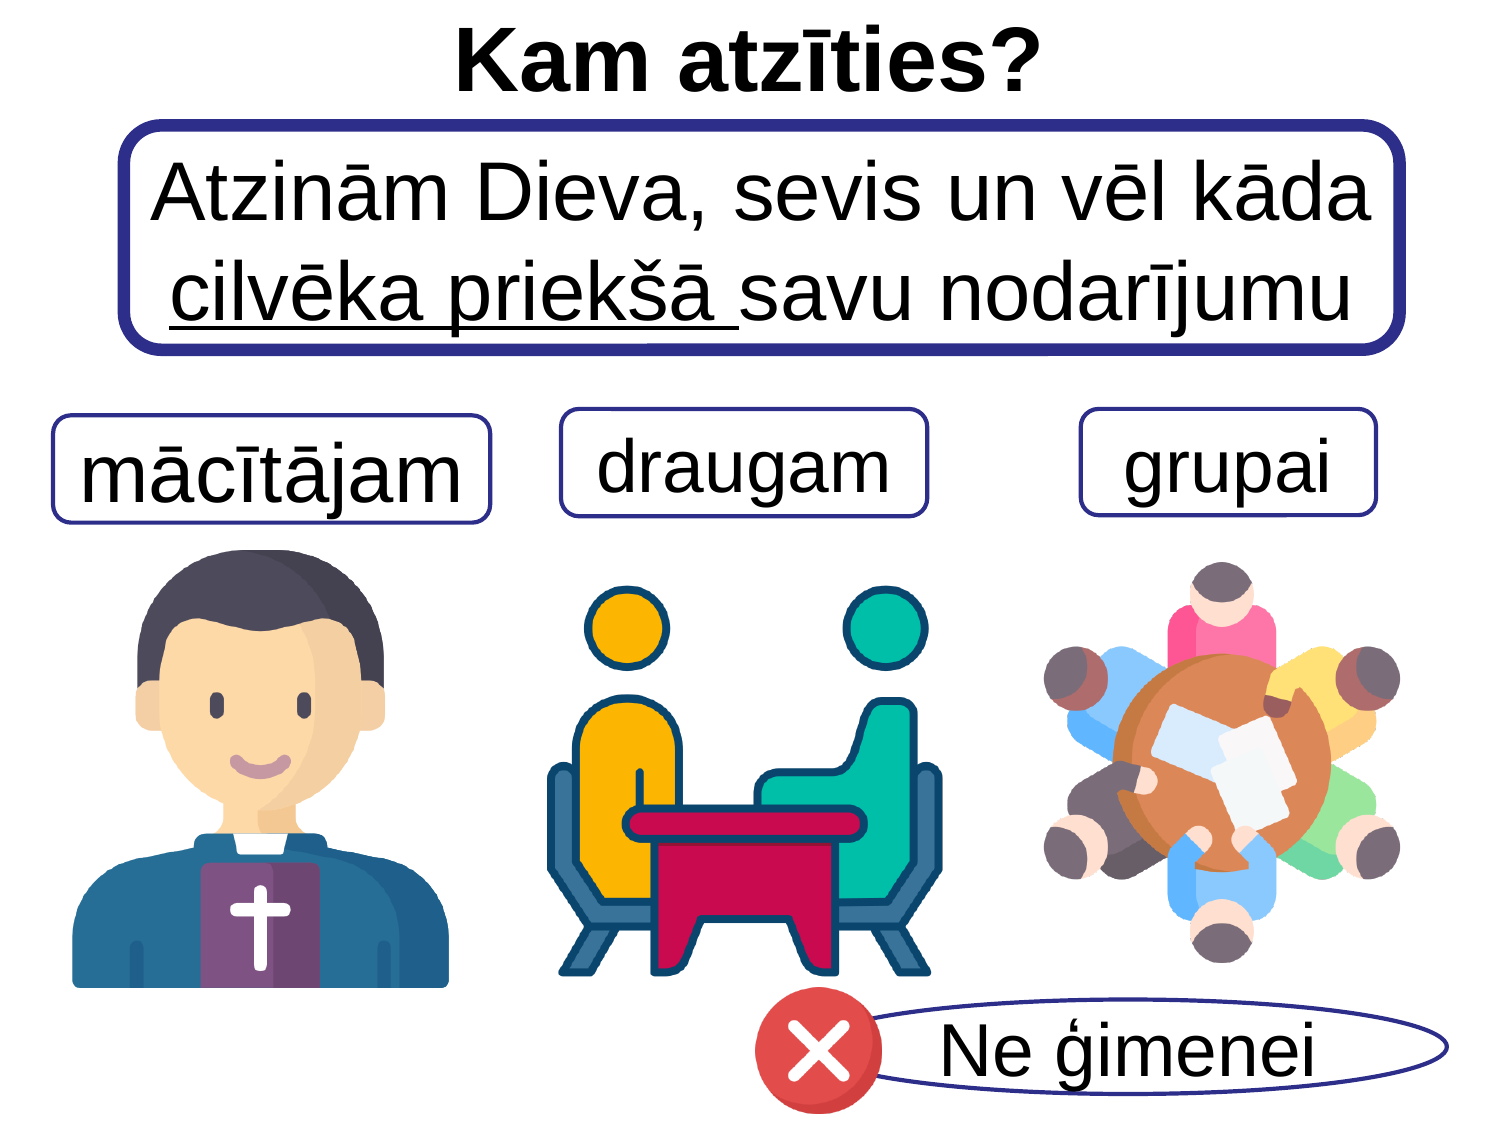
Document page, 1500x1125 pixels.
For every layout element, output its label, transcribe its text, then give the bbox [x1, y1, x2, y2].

text_box Atzinām Dieva, sevis un vēl kāda cilvēka priekšā savu nodarījumu [121, 123, 1402, 352]
picture [1021, 562, 1422, 963]
text_box grupai [1078, 406, 1379, 518]
text_box Ne ģimenei [886, 997, 1449, 1097]
picture [538, 573, 951, 1114]
picture [41, 550, 479, 988]
text_box mācītājam [50, 413, 493, 525]
text_box draugam [558, 406, 930, 519]
title Kam atzīties? [73, 0, 1425, 109]
